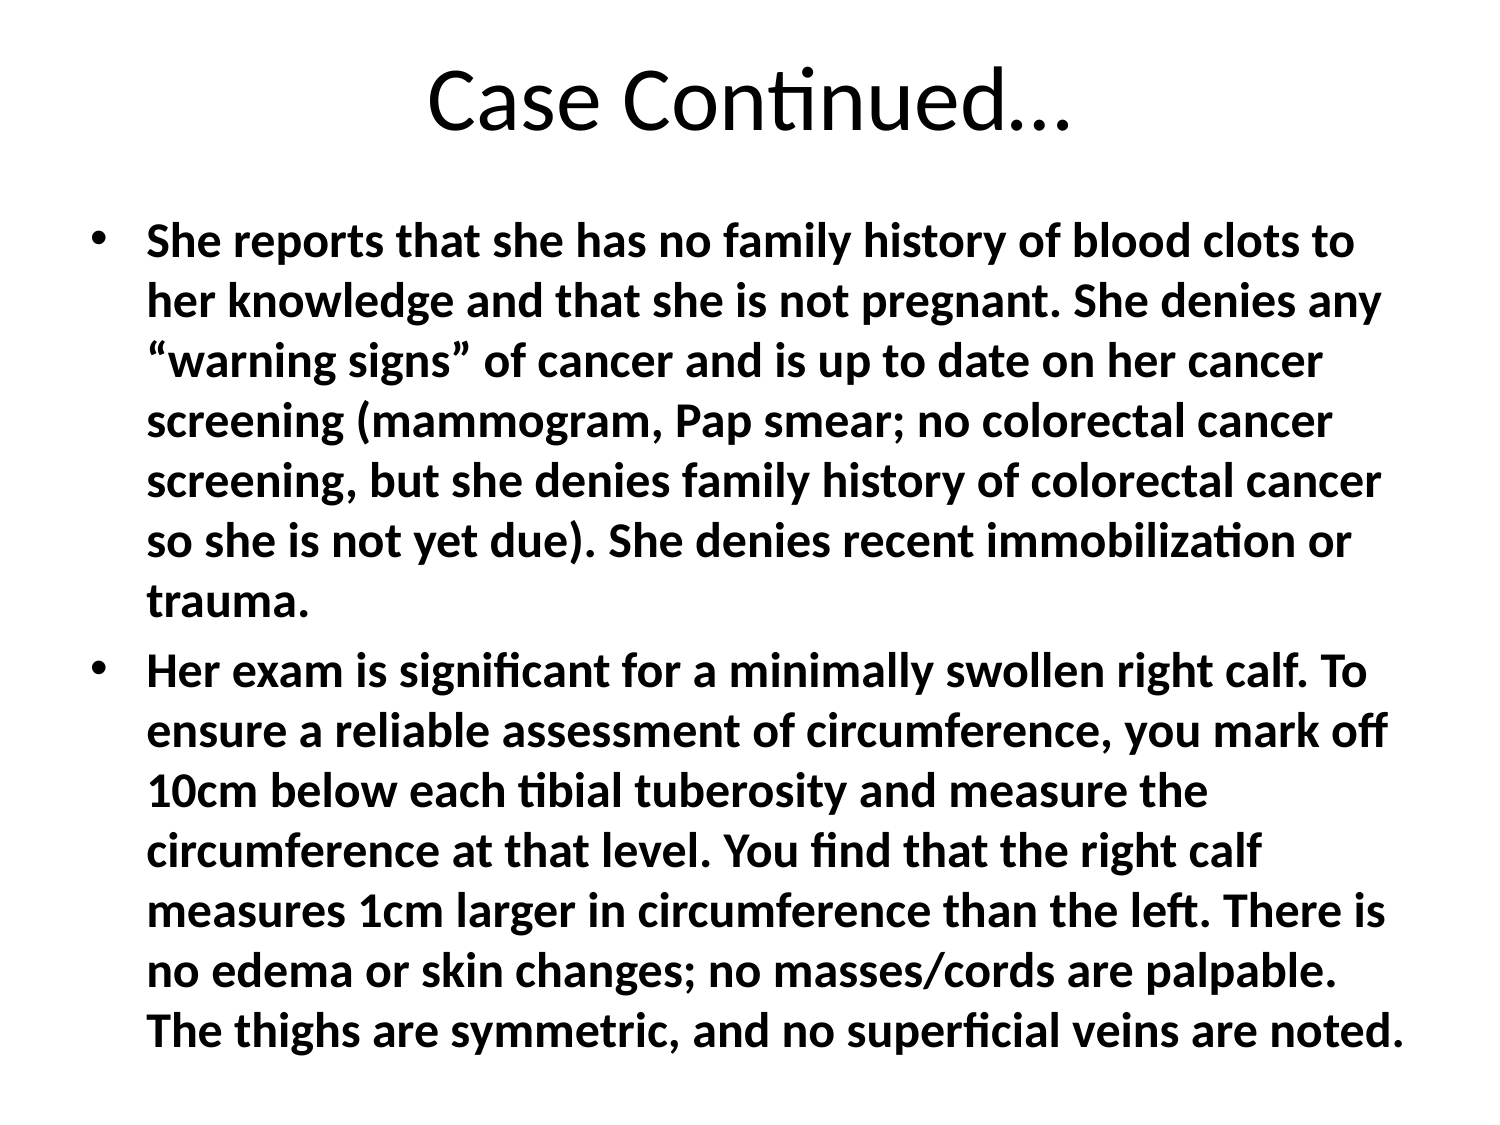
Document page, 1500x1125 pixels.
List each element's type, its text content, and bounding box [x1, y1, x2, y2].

list She reports that she has no family history of blood clots to her knowledge and that she is not pregnant. She denies any “warning signs” of cancer and is up to date on her cancer screening (mammogram, Pap smear; no colorectal cancer screening, but she denies family history of colorectal cancer so she is not yet due). She denies recent immobilization or trauma. Her exam is significant for a minimally swollen right calf. To ensure a reliable assessment of circumference, you mark off 10cm below each tibial tuberosity and measure the circumference at that level. You find that the right calf measures 1cm larger in circumference than the left. There is no edema or skin changes; no masses/cords are palpable. The thighs are symmetric, and no superficial veins are noted. [75, 200, 1425, 980]
title Case Continued… [75, 0, 1425, 188]
